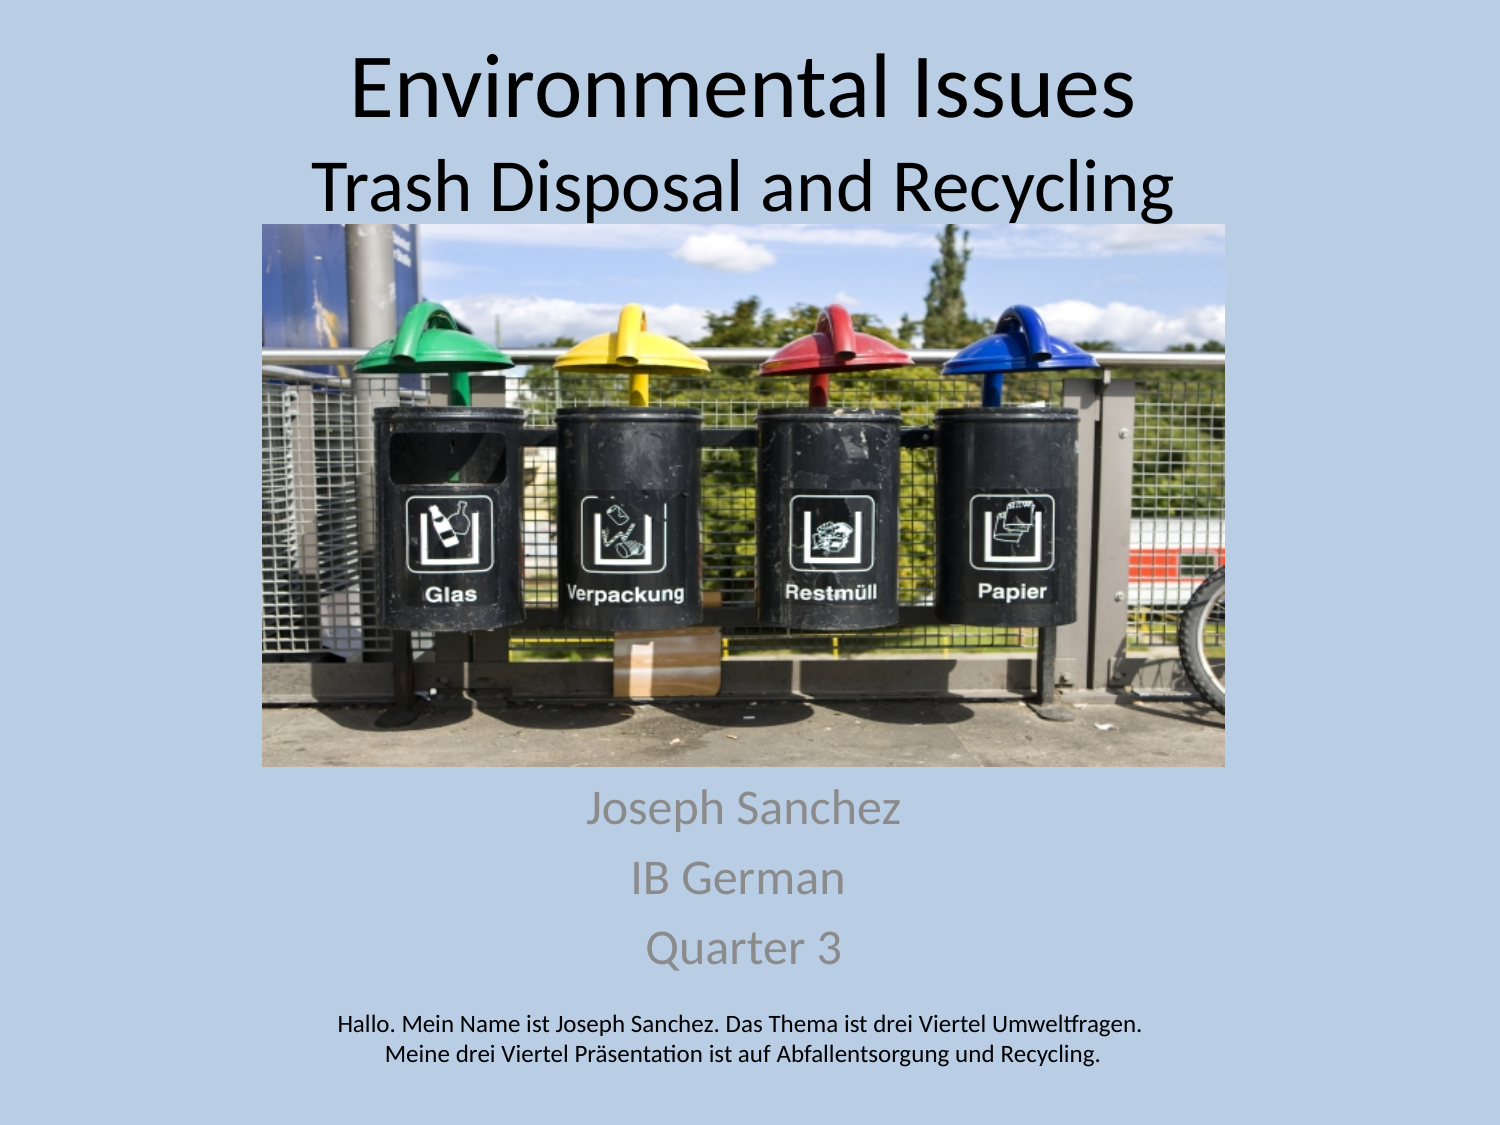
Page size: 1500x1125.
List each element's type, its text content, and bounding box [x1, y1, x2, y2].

text_box Hallo. Mein Name ist Joseph Sanchez. Das Thema ist drei Viertel Umweltfragen. Meine drei Viertel Präsentation ist auf Abfallentsorgung und Recycling. [322, 999, 1165, 1075]
subtitle Joseph Sanchez IB German Quarter 3 [218, 766, 1269, 1000]
picture [262, 224, 1226, 767]
title Environmental Issues Trash Disposal and Recycling [106, 5, 1382, 247]
